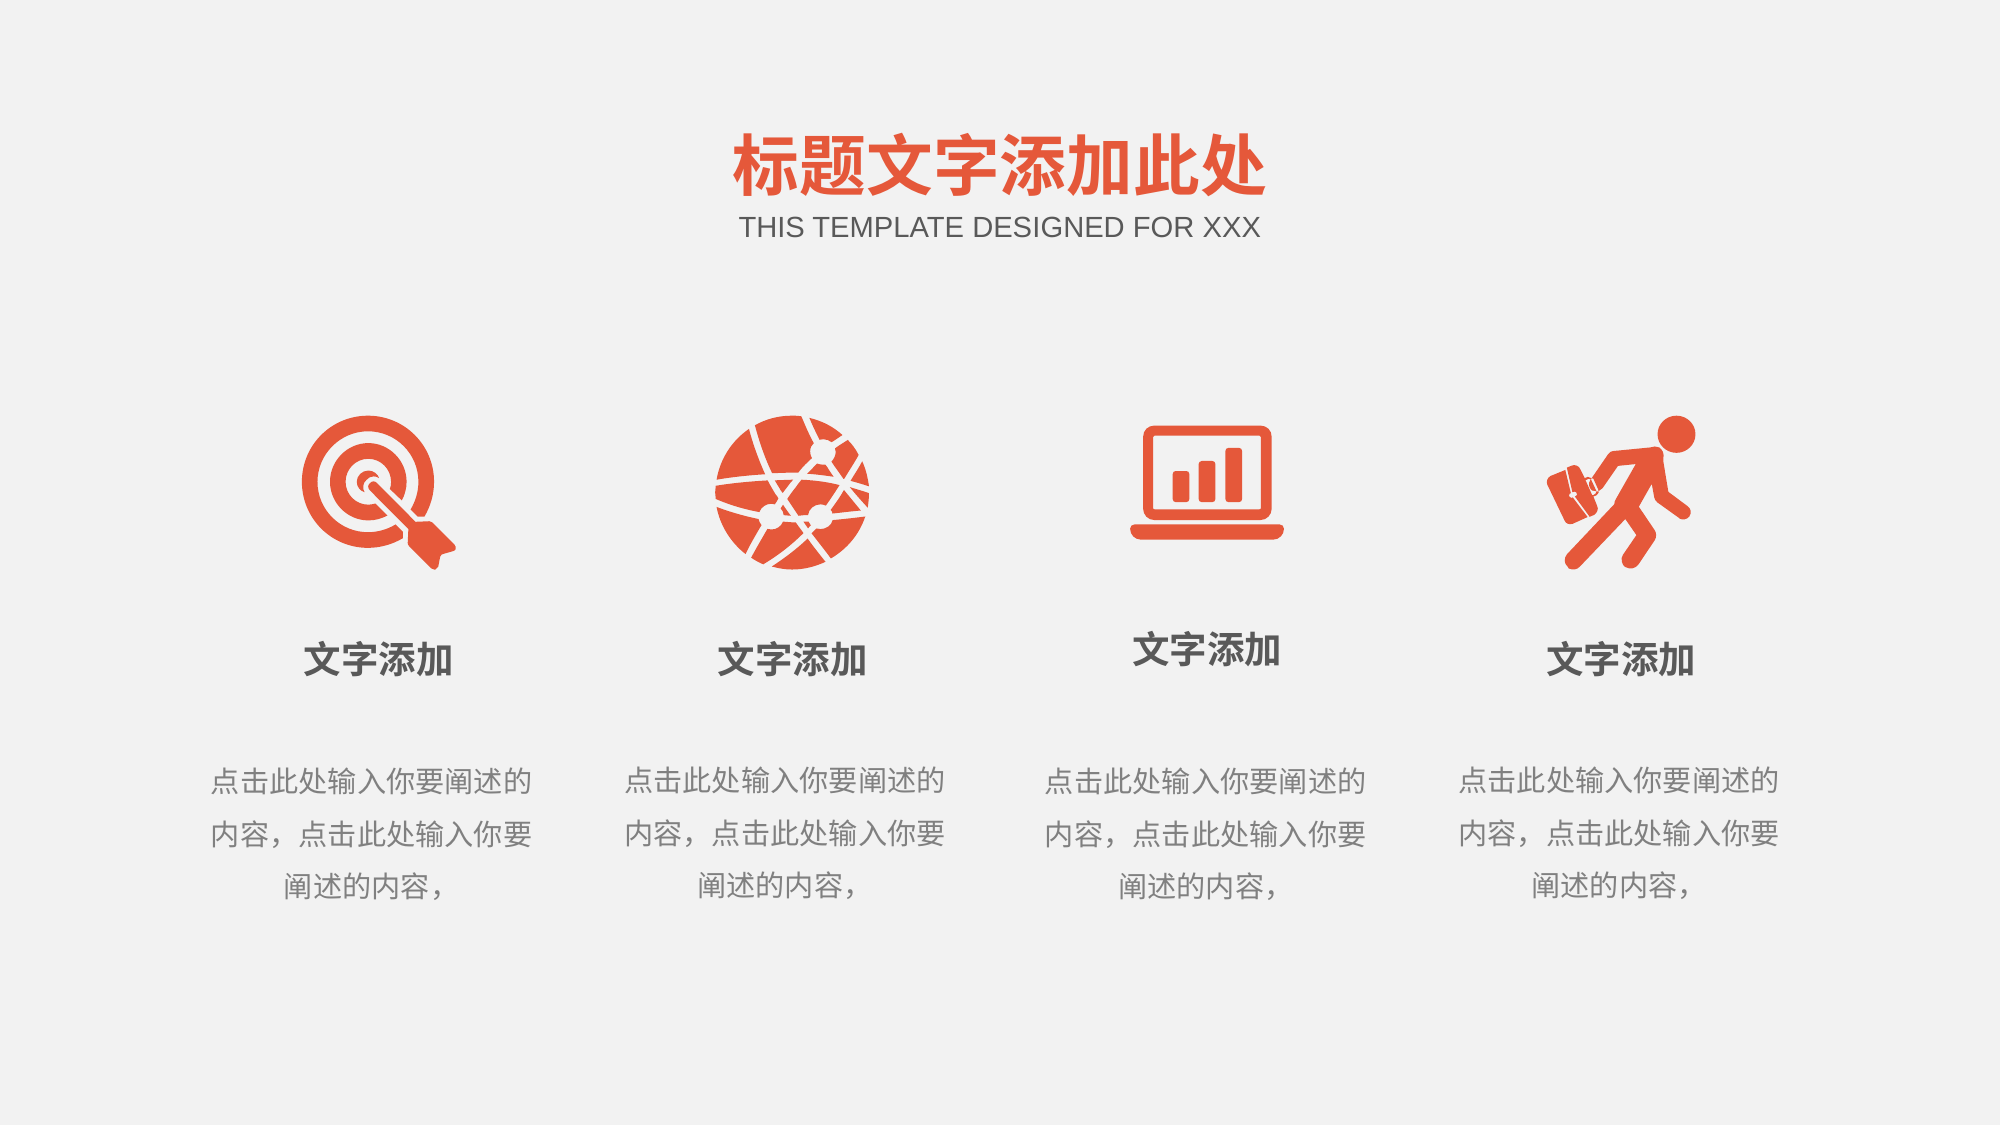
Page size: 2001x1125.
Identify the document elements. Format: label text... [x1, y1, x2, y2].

text_box [1129, 523, 1286, 541]
text_box [300, 414, 436, 549]
text_box [772, 478, 796, 495]
text_box [801, 520, 813, 530]
text_box [848, 458, 871, 488]
text_box 点击此处输入你要阐述的内容，点击此处输入你要阐述的内容， [194, 738, 549, 911]
text_box [779, 502, 794, 518]
text_box [355, 469, 457, 571]
text_box 点击此处输入你要阐述的内容，点击此处输入你要阐述的内容， [599, 737, 971, 910]
text_box [829, 488, 863, 515]
text_box [1142, 424, 1273, 522]
text_box 标题文字添加此处 [718, 116, 1282, 201]
text_box [807, 416, 845, 444]
text_box [714, 479, 780, 514]
text_box THIS TEMPLATE DESIGNED FOR XXX [599, 201, 1401, 251]
text_box [846, 485, 871, 511]
text_box [749, 520, 805, 566]
text_box [804, 462, 836, 479]
text_box [715, 427, 767, 481]
text_box 文字添加 [608, 619, 977, 688]
text_box [810, 515, 867, 560]
text_box [769, 537, 828, 571]
text_box 点击此处输入你要阐述的内容，点击此处输入你要阐述的内容， [1029, 738, 1383, 911]
text_box [715, 505, 763, 556]
text_box [753, 414, 816, 475]
text_box 点击此处输入你要阐述的内容，点击此处输入你要阐述的内容， [1433, 737, 1806, 910]
text_box [830, 438, 860, 480]
text_box 文字添加 [1437, 619, 1805, 688]
text_box [786, 478, 842, 517]
text_box 文字添加 [1023, 609, 1391, 678]
text_box [1545, 414, 1697, 571]
text_box 文字添加 [194, 619, 563, 688]
